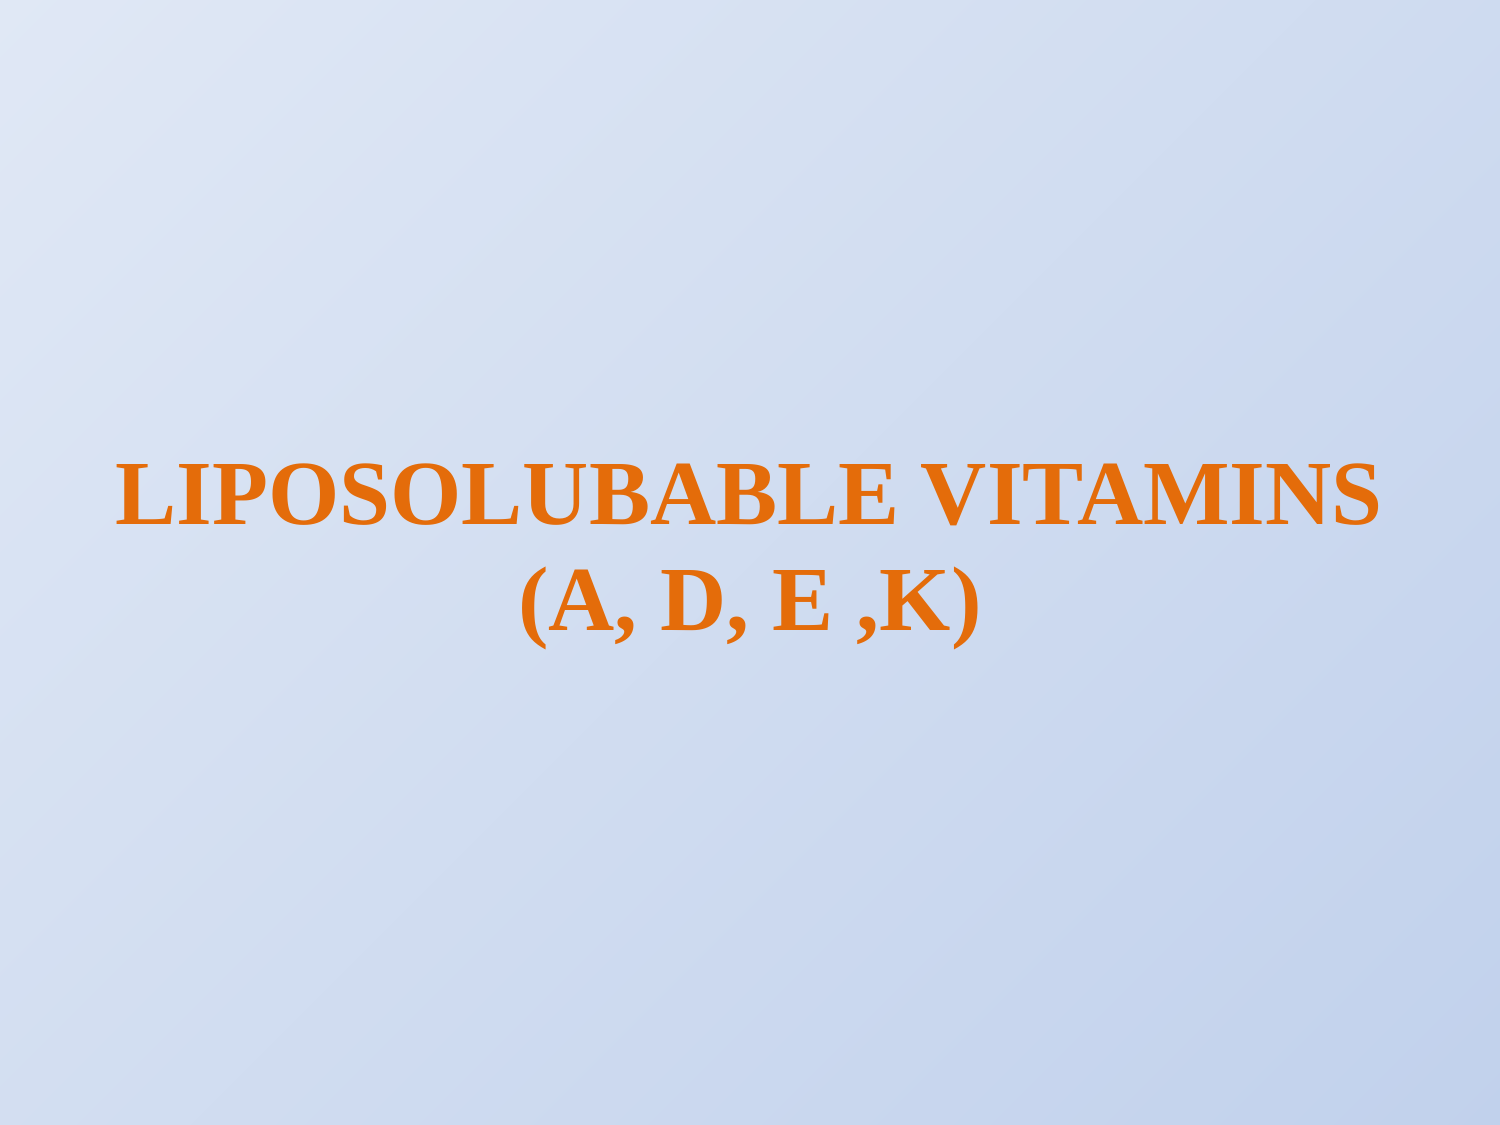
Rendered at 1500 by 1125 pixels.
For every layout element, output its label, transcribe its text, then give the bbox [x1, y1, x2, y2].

text_box LIPOSOLUBABLE VITAMINS (A, D, E ,K) [12, 437, 1488, 860]
